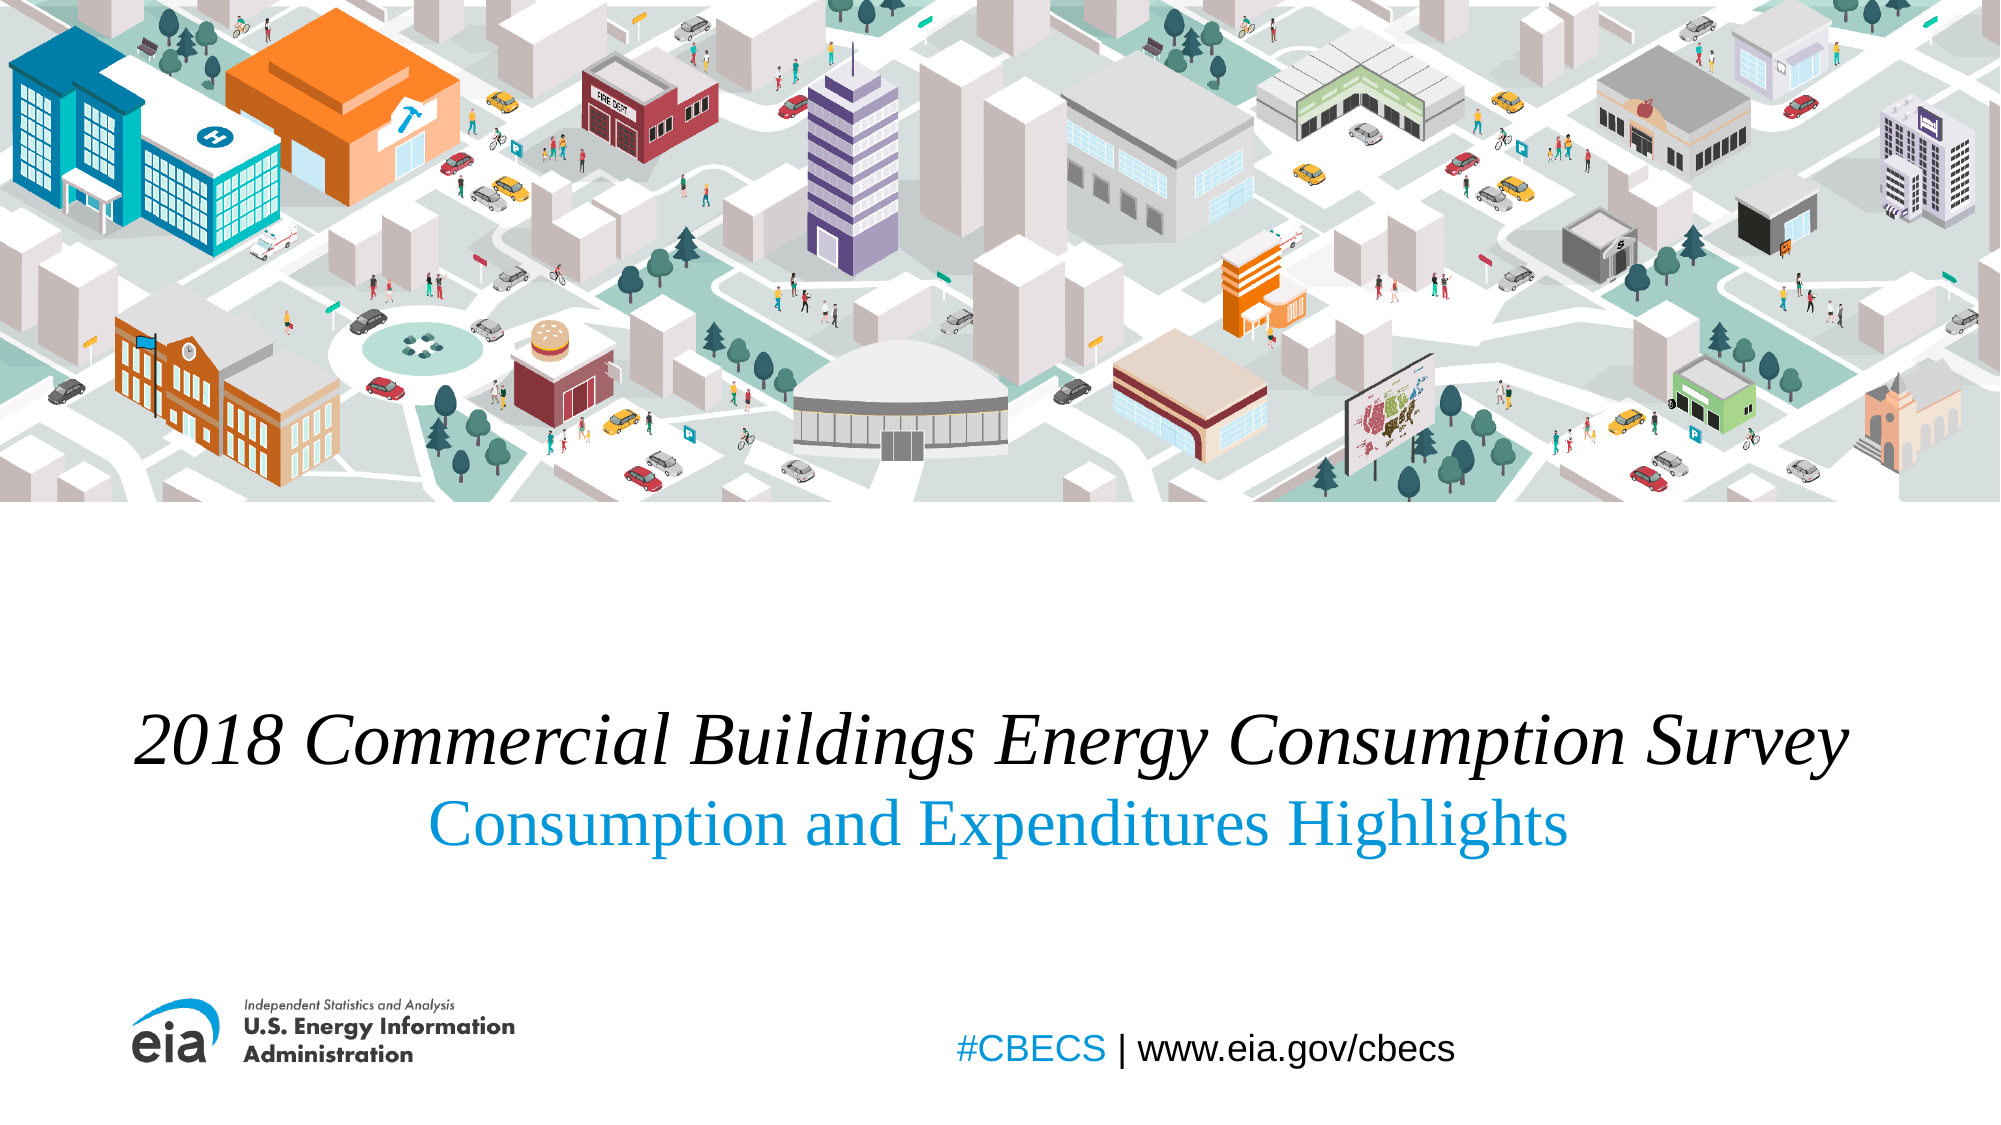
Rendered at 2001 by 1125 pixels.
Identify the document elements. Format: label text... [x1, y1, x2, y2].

picture [0, 0, 2000, 502]
picture [119, 986, 528, 1078]
text_box 2018 Commercial Buildings Energy Consumption Survey Consumption and Expenditures Highlights [119, 681, 1881, 867]
text_box #CBECS | www.eia.gov/cbecs [942, 1016, 1938, 1077]
